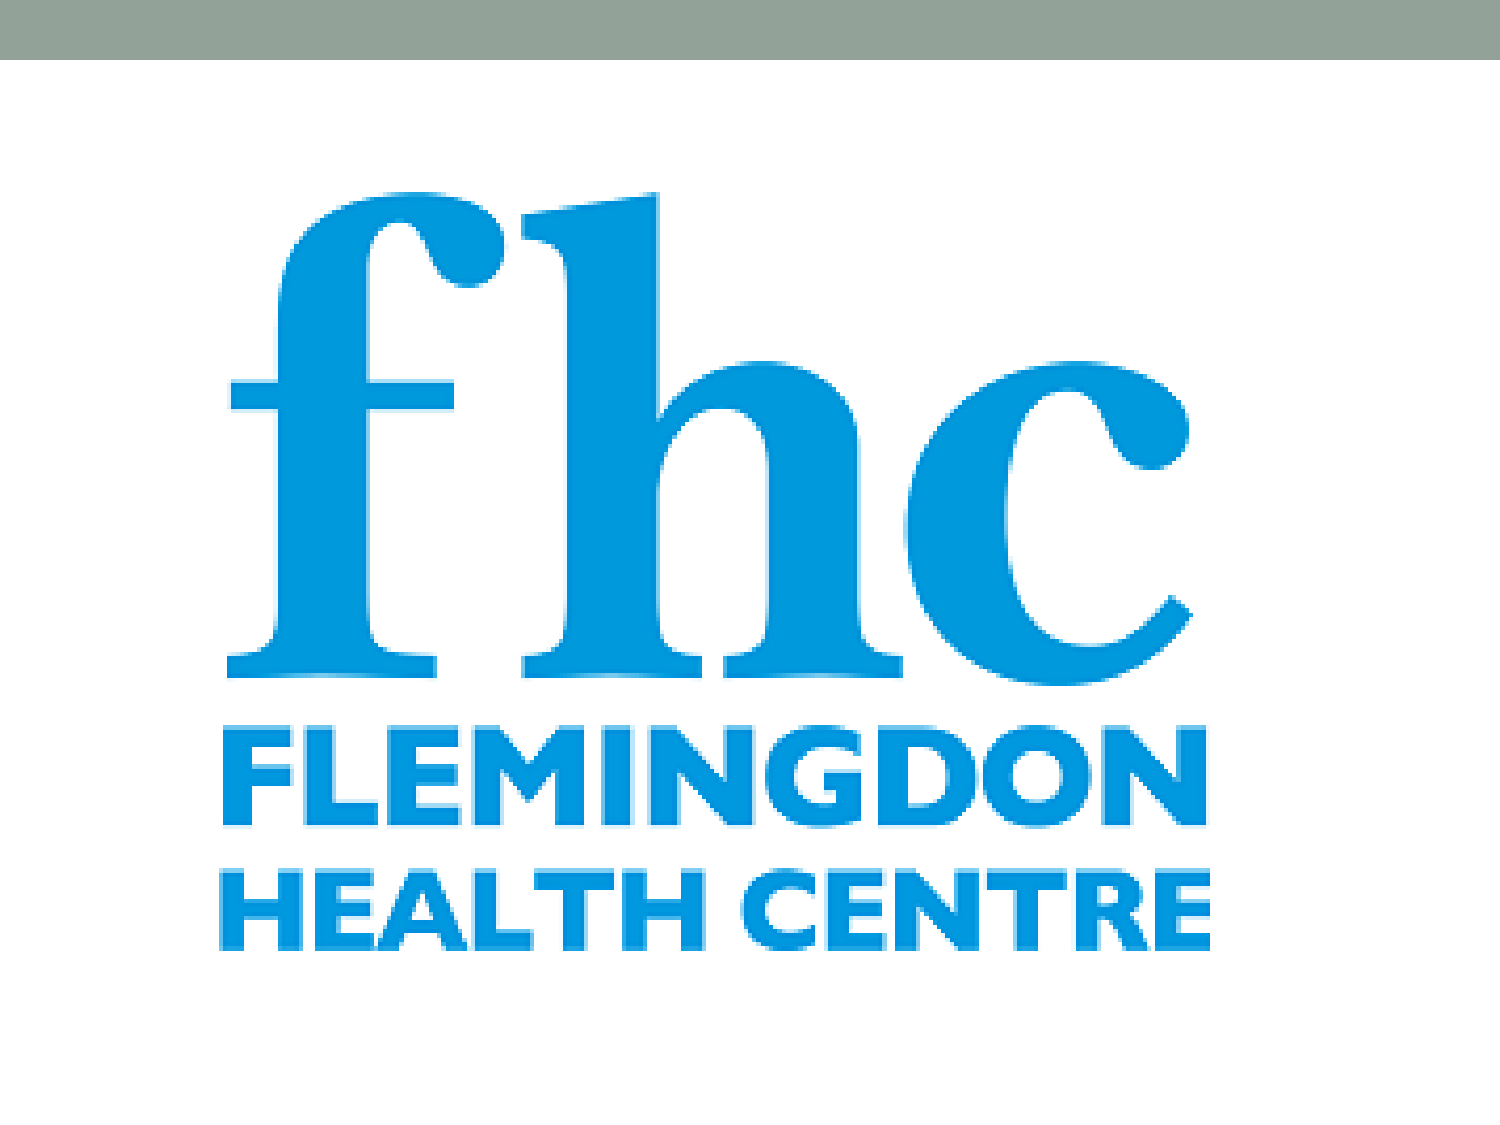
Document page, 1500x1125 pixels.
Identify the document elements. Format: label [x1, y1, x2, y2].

picture [194, 184, 1223, 965]
